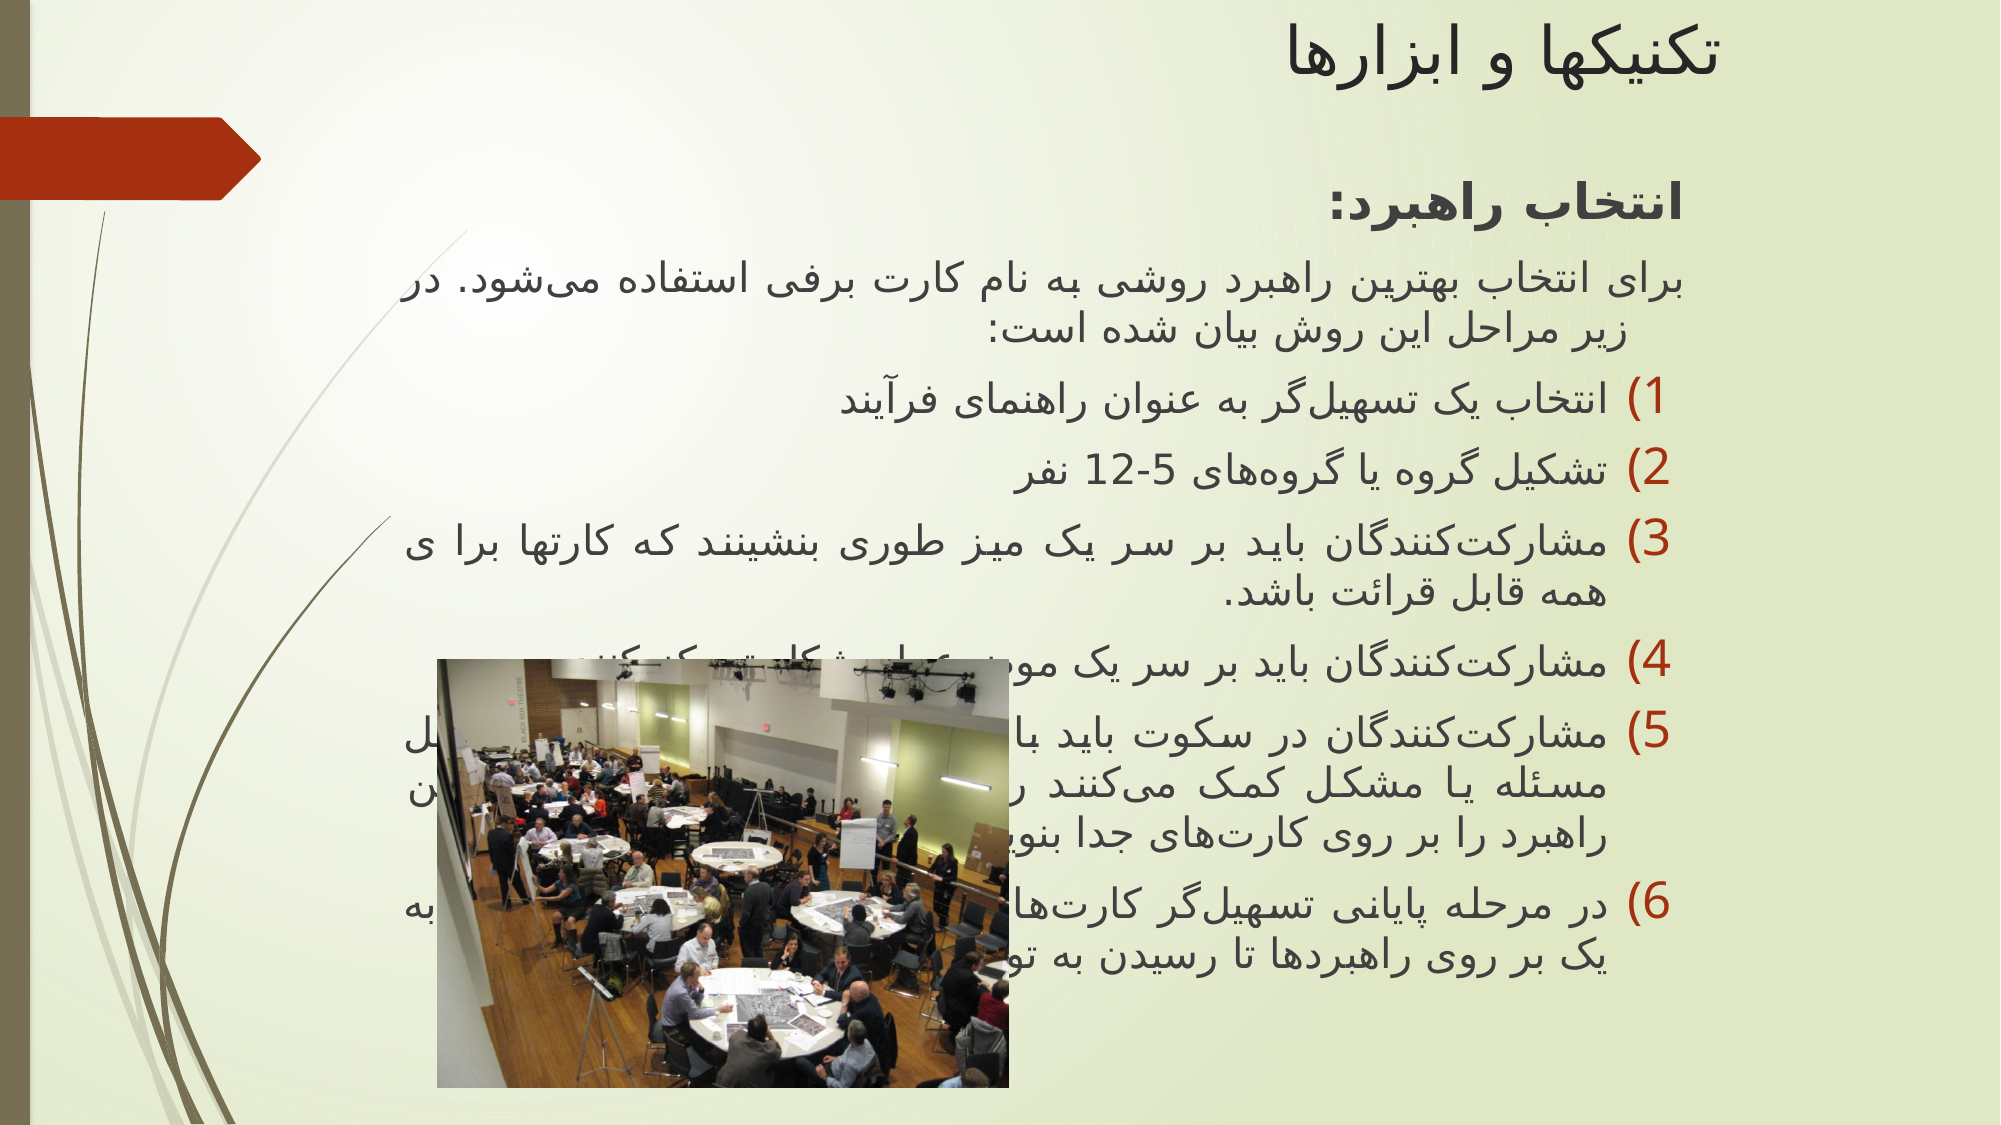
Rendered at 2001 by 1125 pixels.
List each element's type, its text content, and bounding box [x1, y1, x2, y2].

picture [437, 659, 1009, 1088]
list انتخاب راهبرد: برای انتخاب بهترین راهبرد روشی به نام کارت برفی استفاده می‌شود. در زیر مراحل این روش بیان شده است: انتخاب یک تسهیل‌گر به عنوان راهنمای فرآیند تشکیل گروه یا گروه‌های 5-12 نفر مشارکت‌کنندگان باید بر سر یک میز طوری بنشینند که کارتها برا ی همه قابل قرائت باشد. مشارکت‌کنندگان باید بر سر یک موضوع یا مشکل تمرکز کنند. مشارکت‌کنندگان در سکوت باید با طوفان ذهنی، ایده‌هایی که در حل مسئله یا مشکل کمک می‌کنند را مرور کرده و پنج عدد از بهترین راهبرد را بر روی کارت‌های جدا بنویسند. در مرحله پایانی تسهیل‌گر کارت‌ها را جمع آوری کرده و سپس یک به یک بر روی راهبردها تا رسیدن به توافق جمعی بحث می‌کنند. [385, 162, 1700, 1059]
title تکنیکها و ابزارها [1224, 0, 1738, 138]
